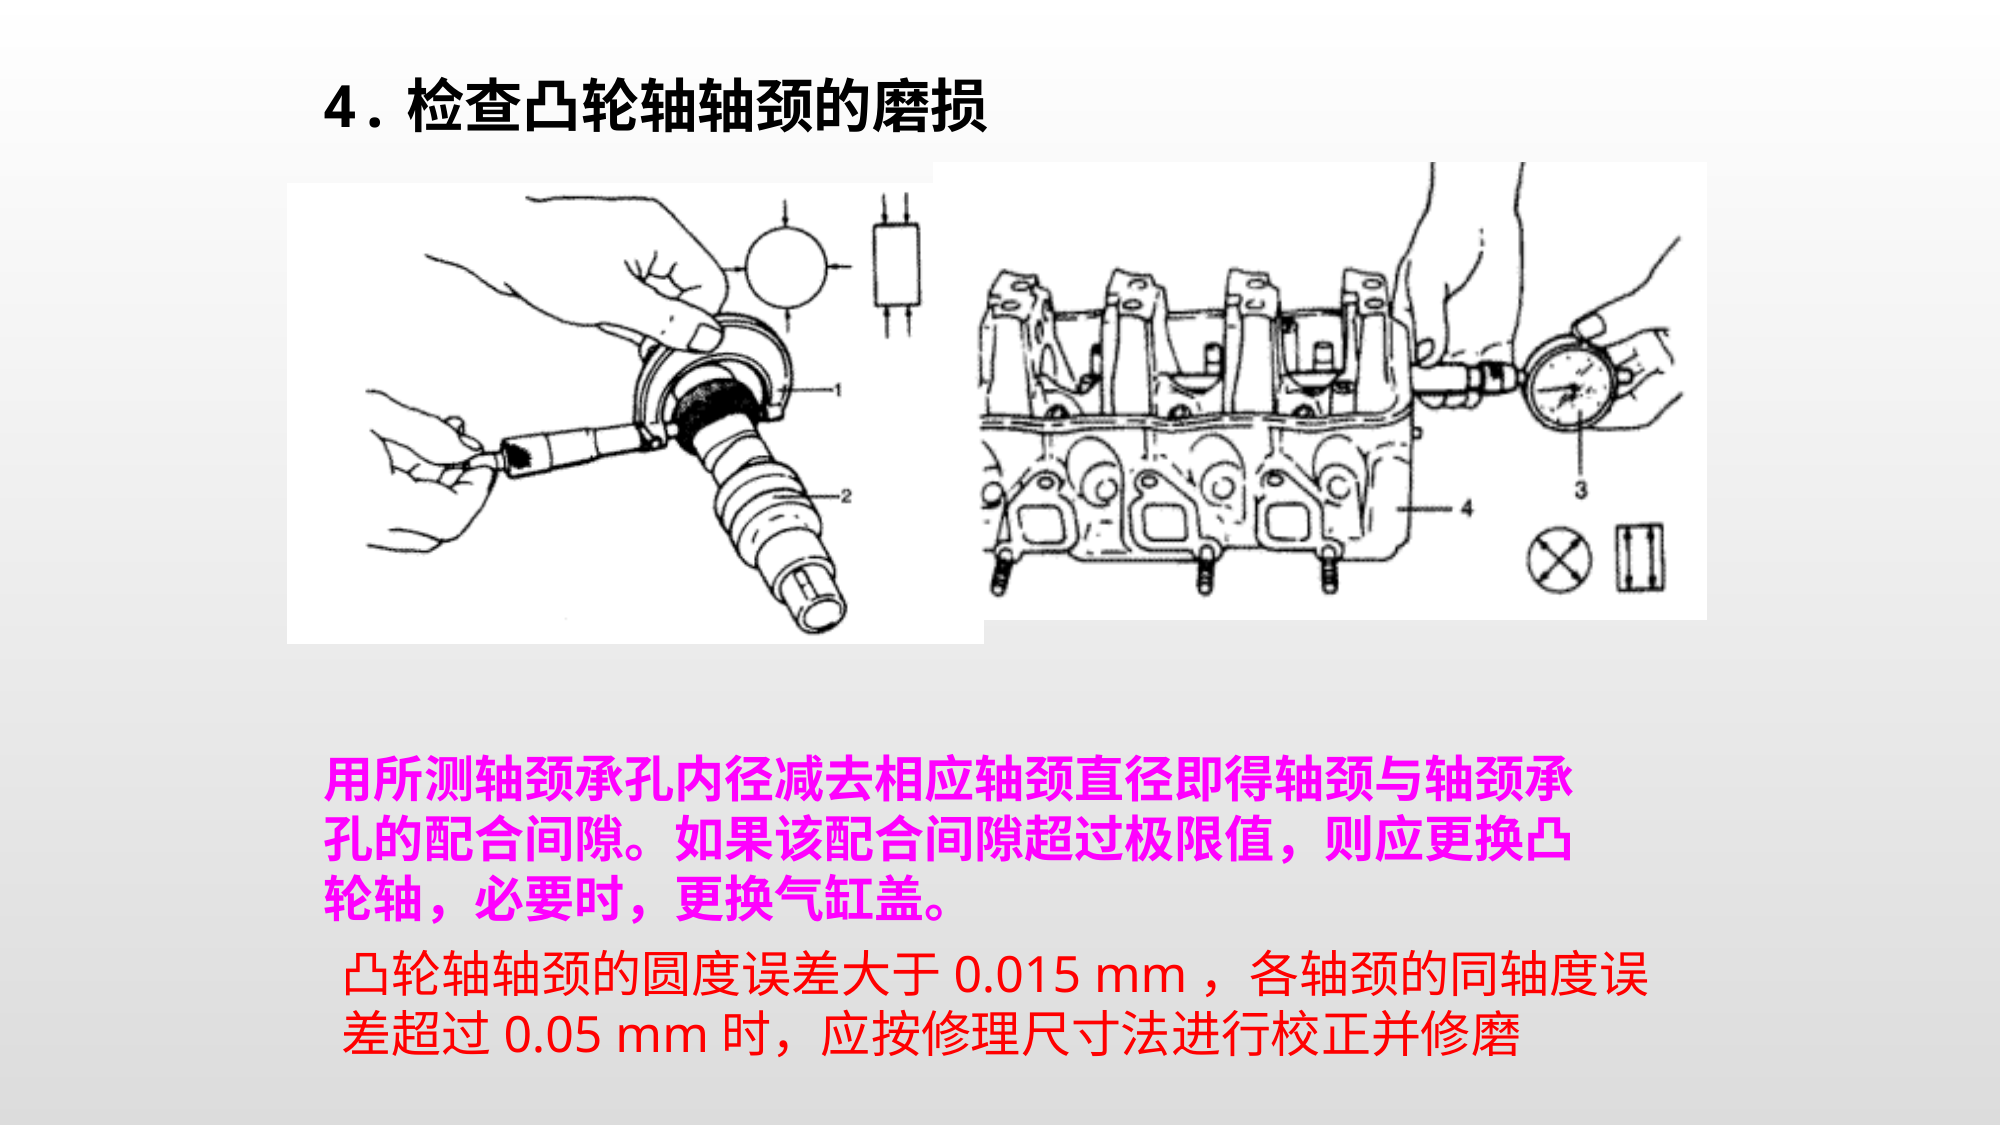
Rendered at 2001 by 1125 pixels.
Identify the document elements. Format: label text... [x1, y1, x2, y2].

text_box 凸轮轴轴颈的圆度误差大于0.015 mm，各轴颈的同轴度误差超过0.05 mm时，应按修理尺寸法进行校正并修磨 [326, 935, 1679, 1070]
text_box 用所测轴颈承孔内径减去相应轴颈直径即得轴颈与轴颈承孔的配合间隙。如果该配合间隙超过极限值，则应更换凸轮轴，必要时，更换气缸盖。 [309, 739, 1609, 935]
text_box 4.检查凸轮轴轴颈的磨损 [307, 61, 1017, 147]
picture [286, 162, 1707, 644]
